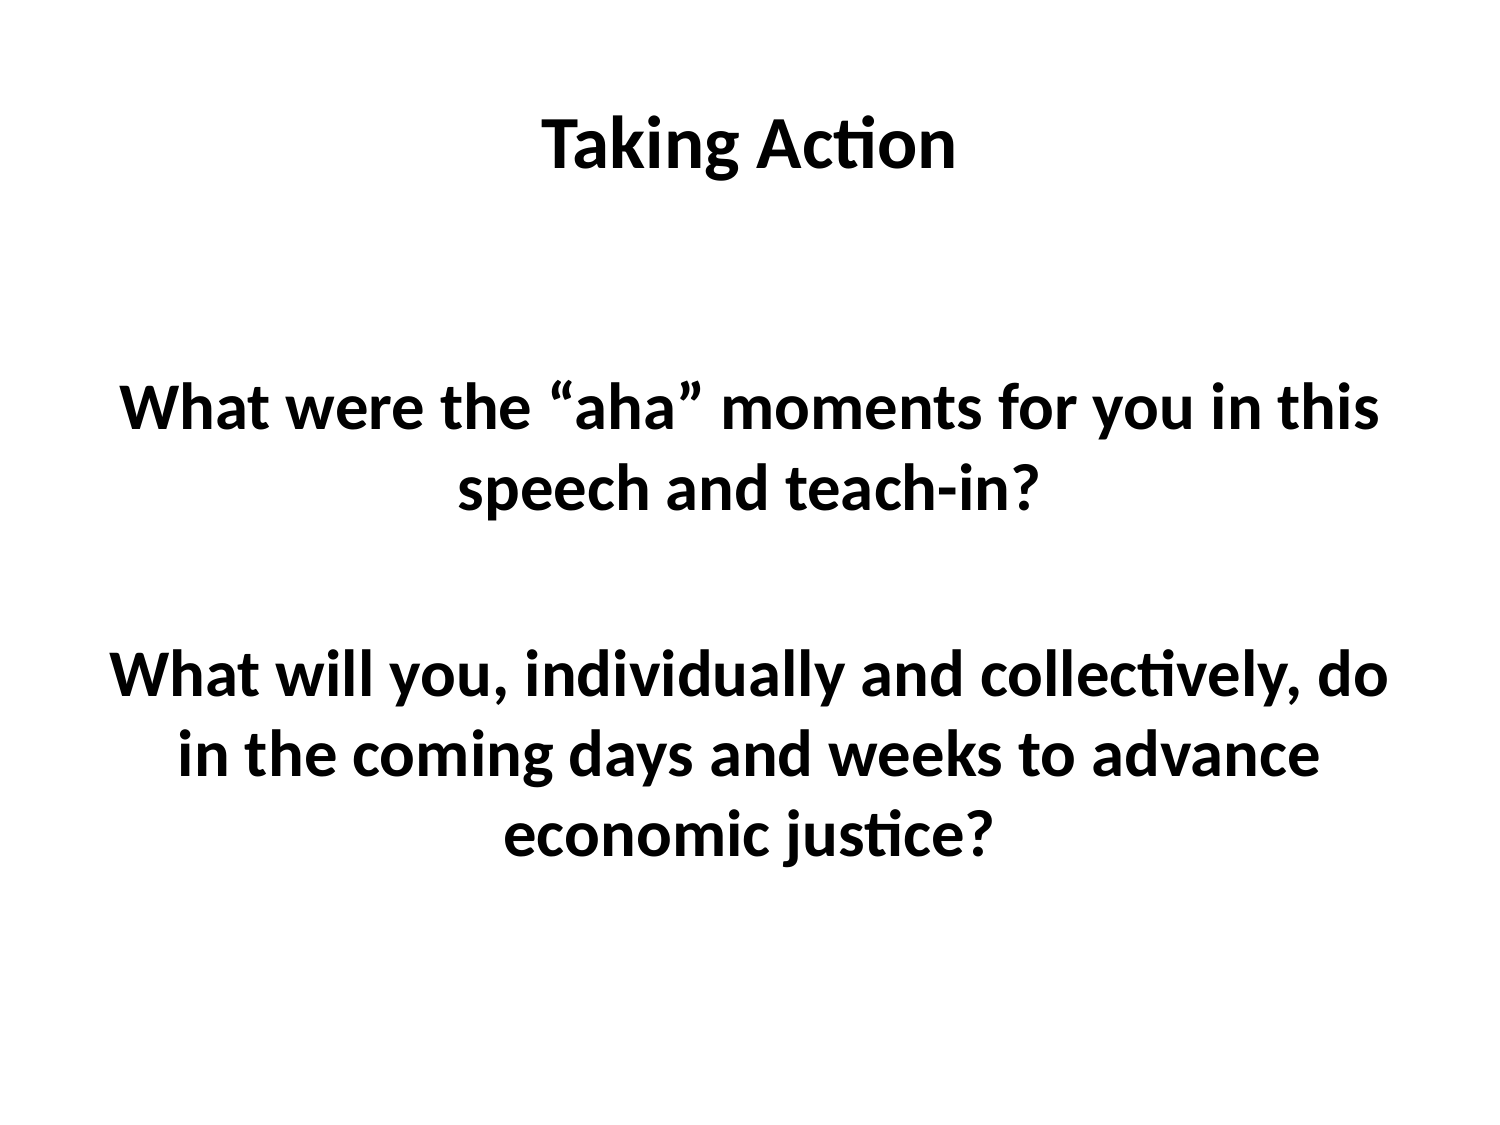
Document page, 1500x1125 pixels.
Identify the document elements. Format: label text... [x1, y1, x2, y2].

list What were the “aha” moments for you in this speech and teach-in? What will you, individually and collectively, do in the coming days and weeks to advance economic justice? [75, 262, 1425, 1005]
title Taking Action [75, 45, 1425, 233]
